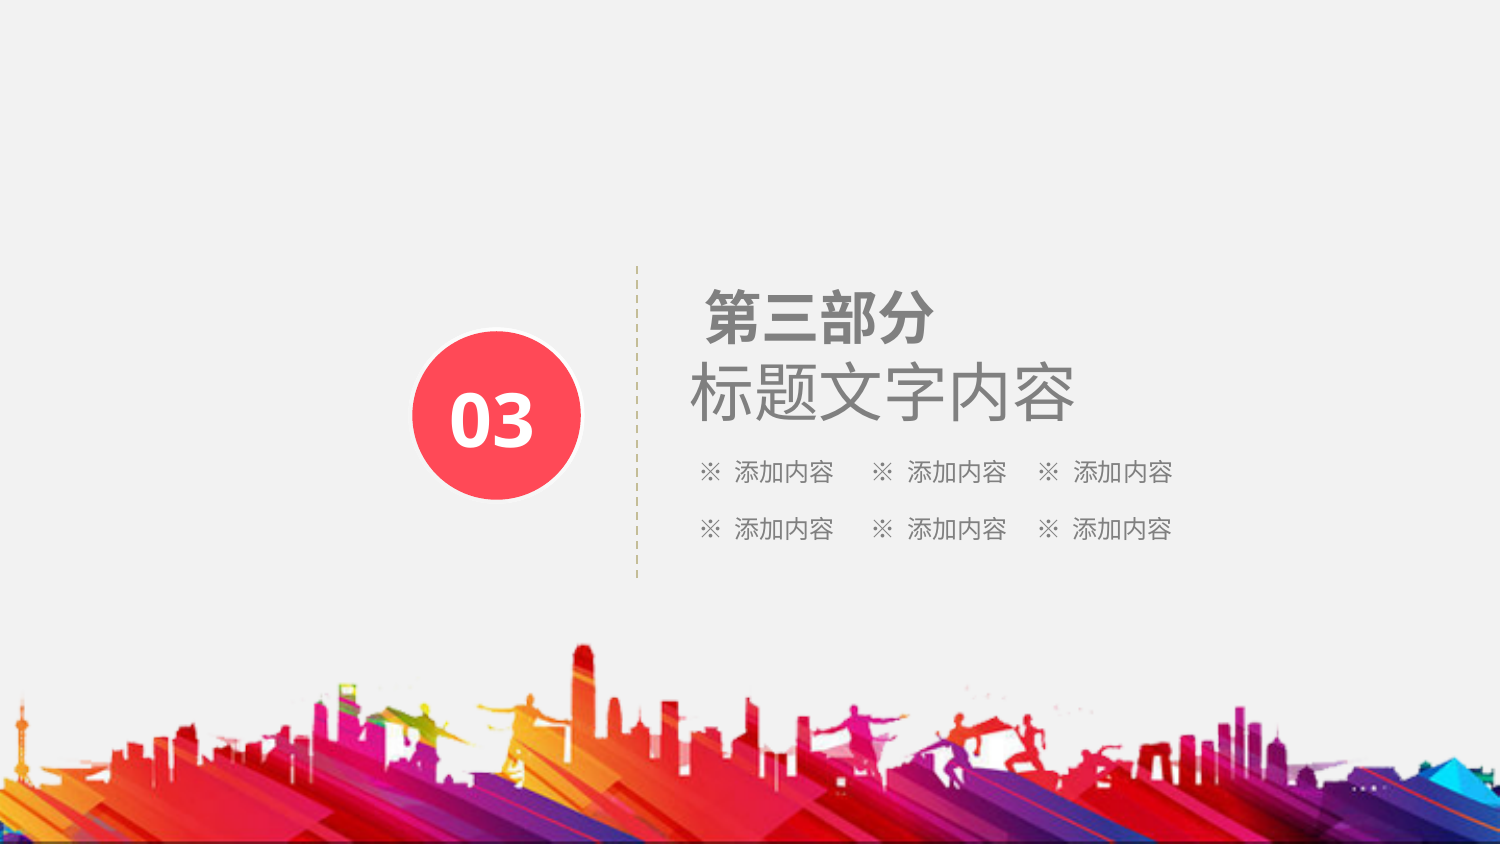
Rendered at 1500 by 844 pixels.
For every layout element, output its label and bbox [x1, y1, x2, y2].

picture [0, 0, 1500, 844]
text_box [408, 327, 585, 504]
